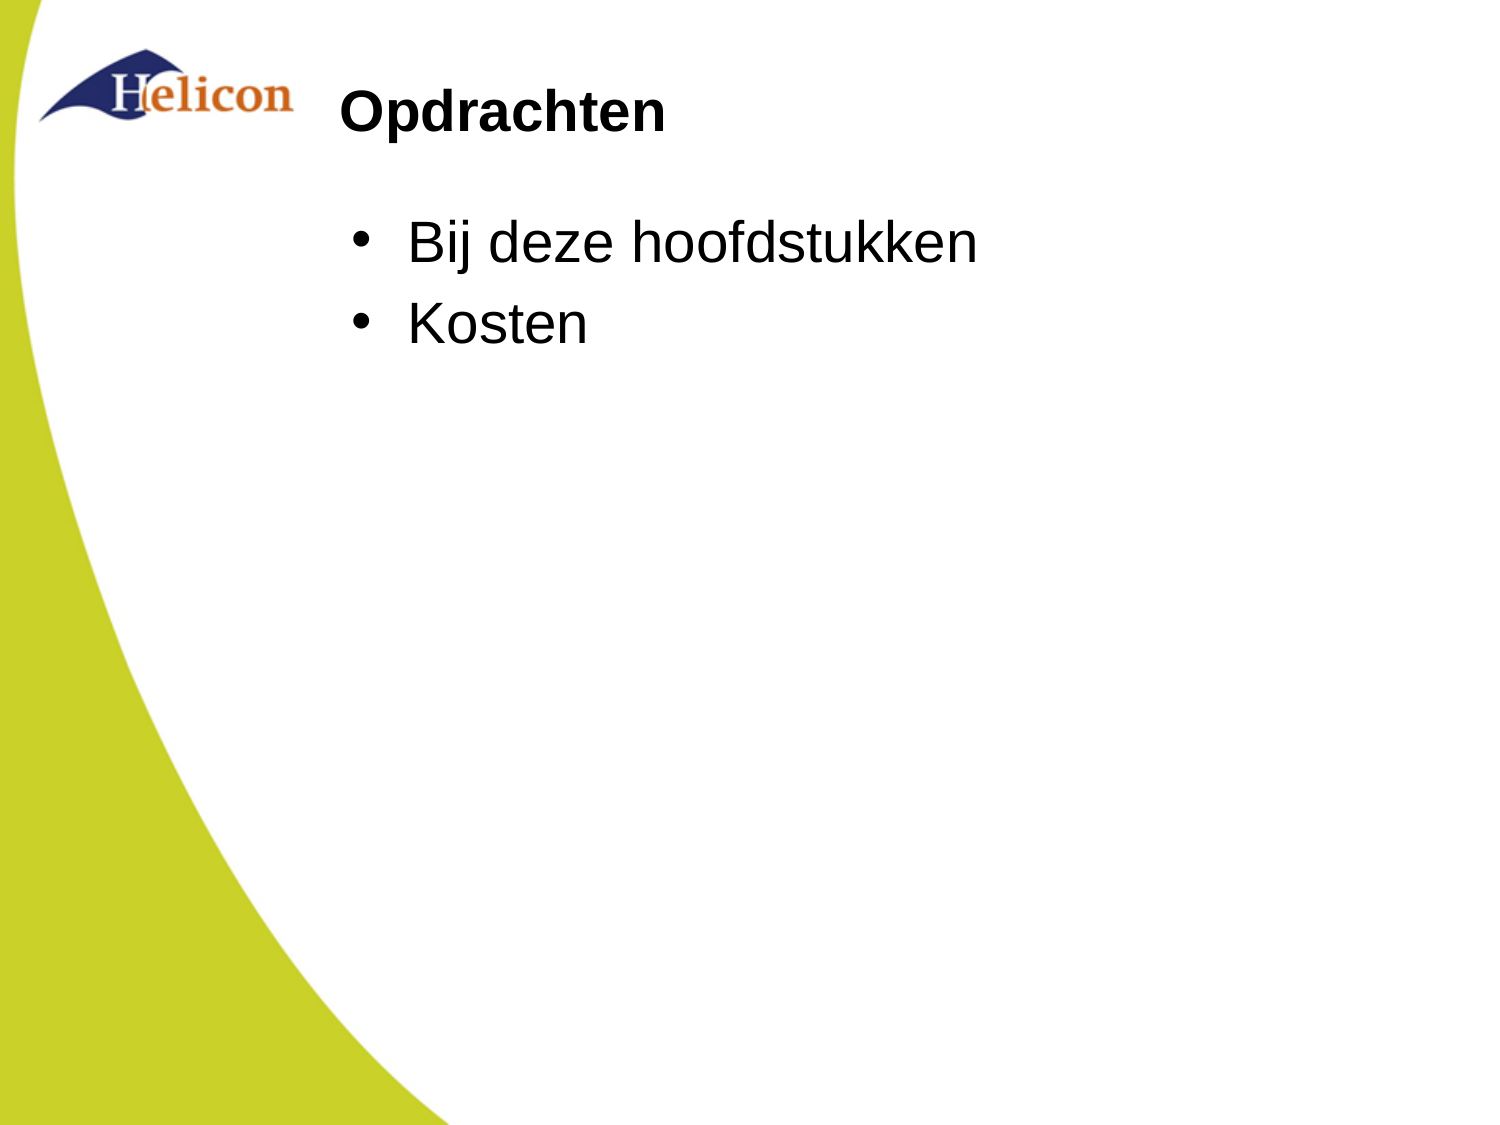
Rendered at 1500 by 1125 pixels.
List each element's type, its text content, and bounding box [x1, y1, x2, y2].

picture [0, 0, 1500, 1125]
list Bij deze hoofdstukken Kosten [336, 196, 1425, 1005]
title Opdrachten [324, 54, 1415, 161]
